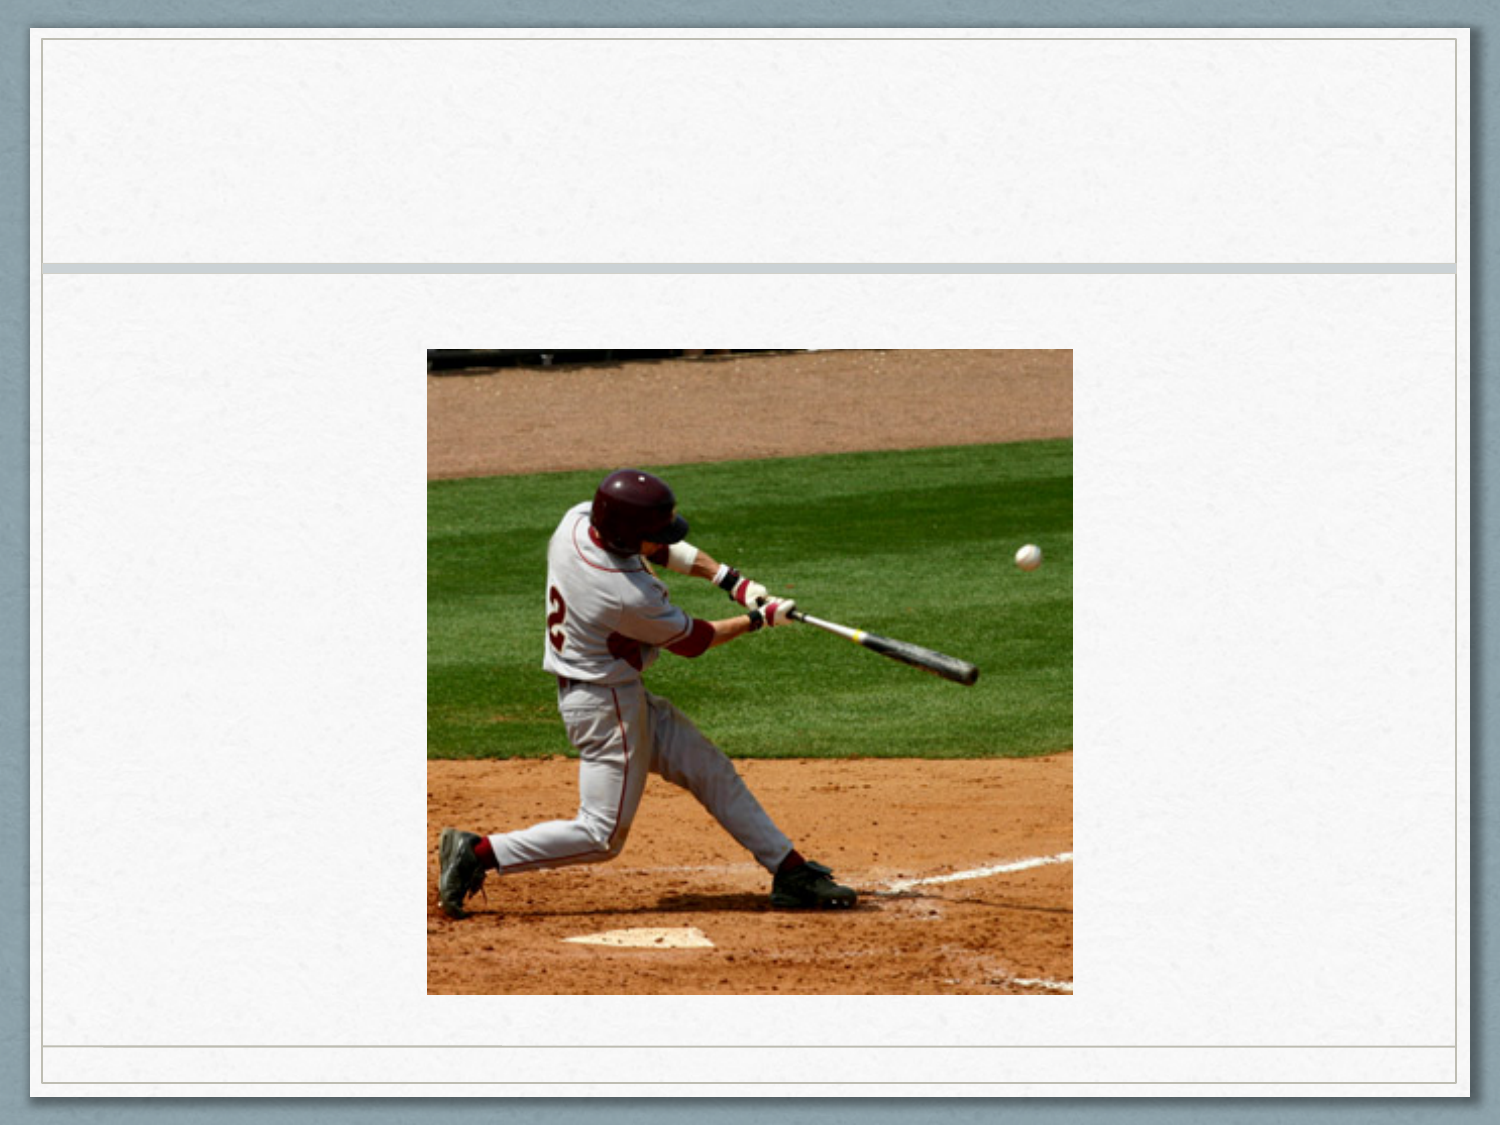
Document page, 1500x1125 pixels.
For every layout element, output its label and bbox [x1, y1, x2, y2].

list [147, 349, 1354, 996]
picture [30, 28, 1470, 1097]
